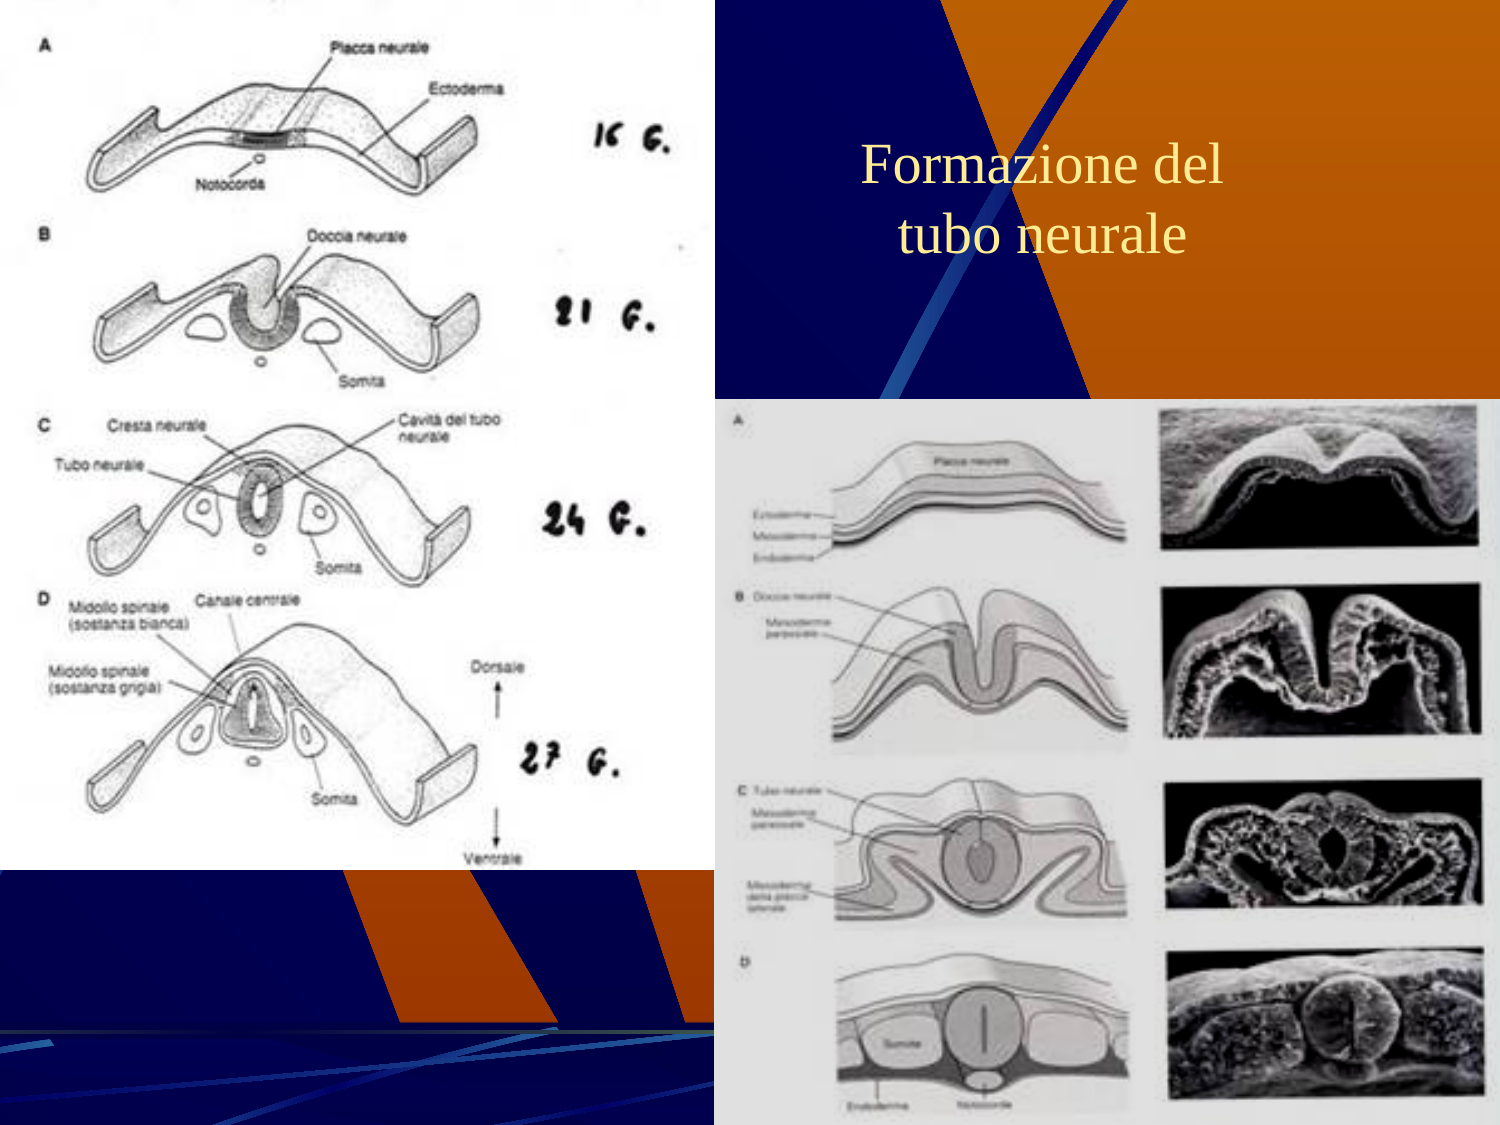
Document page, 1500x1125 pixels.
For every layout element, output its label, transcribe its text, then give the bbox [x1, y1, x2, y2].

picture [0, 0, 1500, 1125]
text_box Formazione del tubo neurale [832, 101, 1252, 290]
